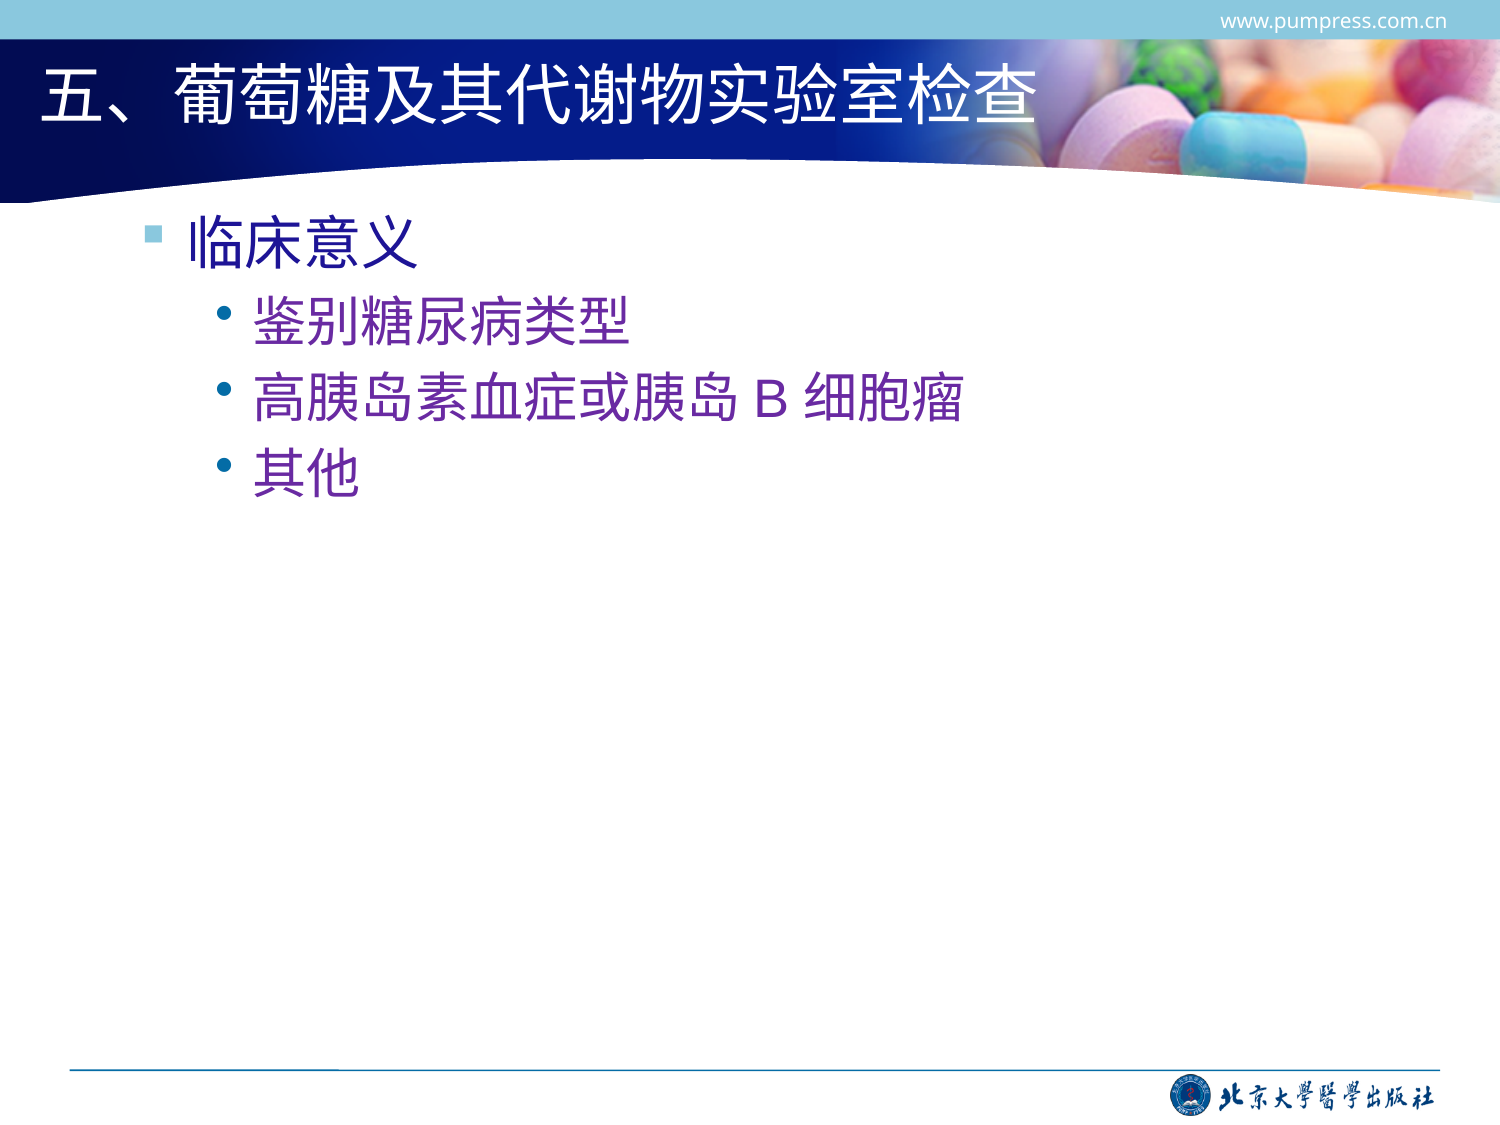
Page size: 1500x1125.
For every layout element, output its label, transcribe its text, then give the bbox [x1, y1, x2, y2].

slide_number www.pumpress.com.cn [1024, 0, 1463, 38]
picture [1170, 1074, 1436, 1118]
list 临床意义 鉴别糖尿病类型 高胰岛素血症或胰岛B细胞瘤 其他 [49, 198, 1463, 1026]
title 五、葡萄糖及其代谢物实验室检查 [23, 46, 1349, 140]
picture [0, 40, 1500, 203]
